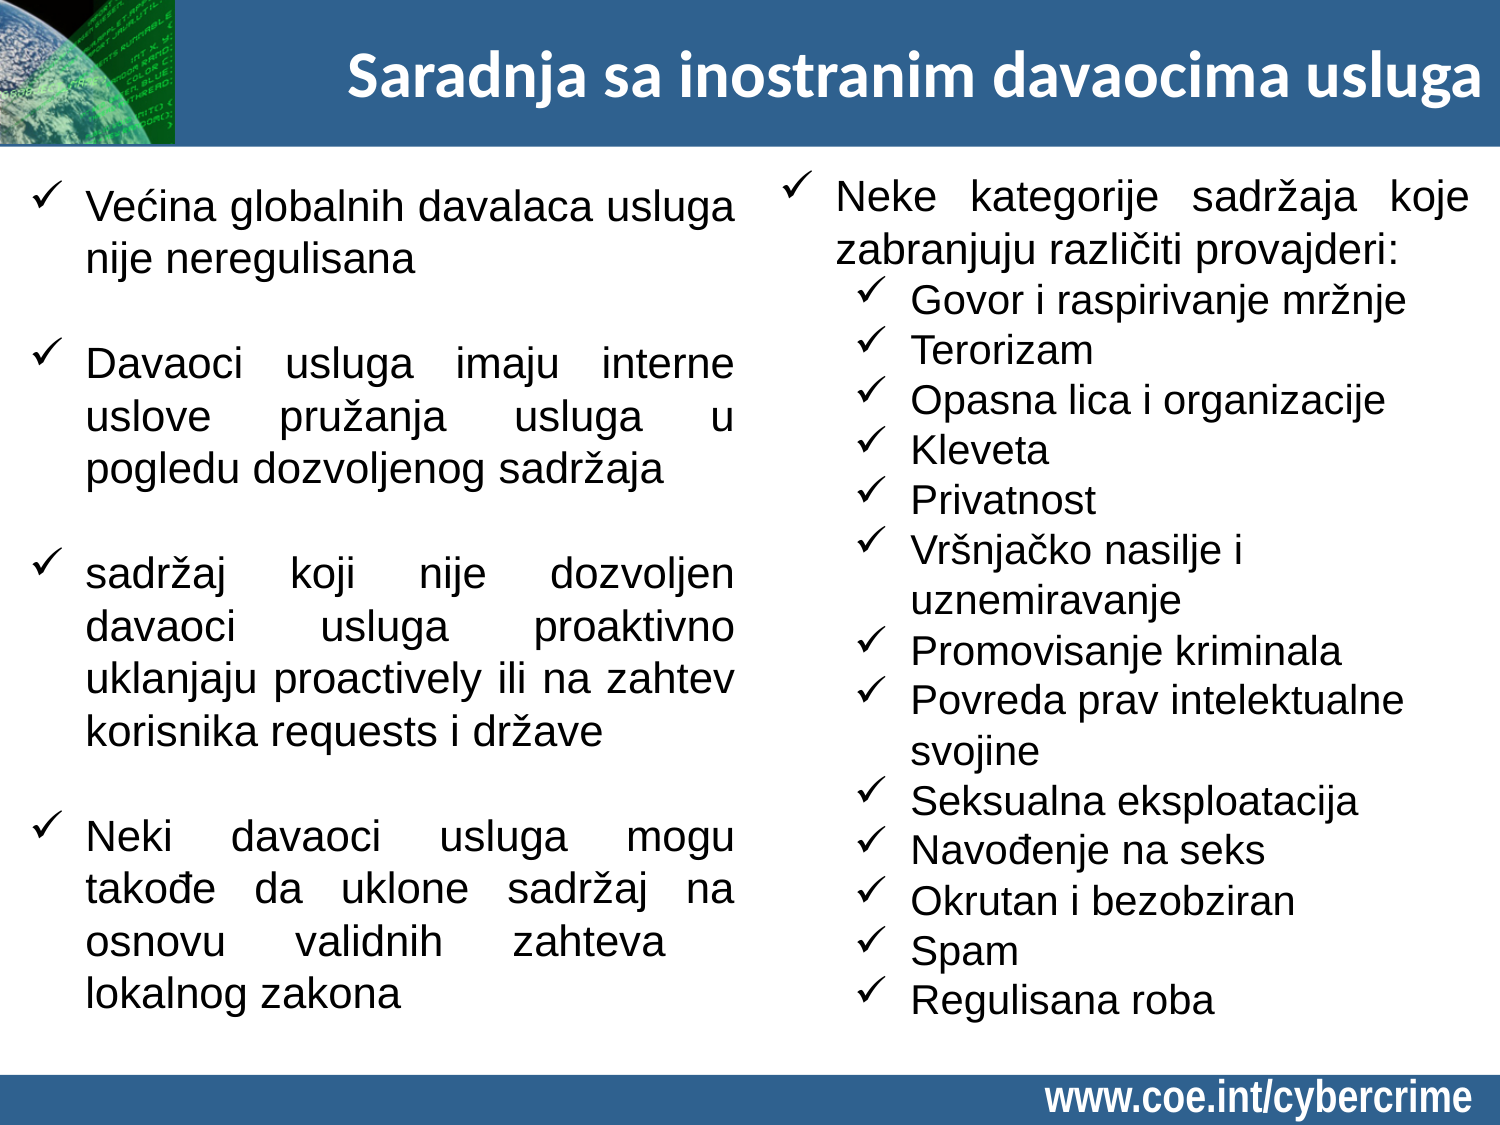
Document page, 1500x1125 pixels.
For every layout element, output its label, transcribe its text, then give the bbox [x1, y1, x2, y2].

text_box Neke kategorije sadržaja koje zabranjuju različiti provajderi: Govor i raspirivanje mržnje Terorizam Opasna lica i organizacije Kleveta Privatnost Vršnjačko nasilje i uznemiravanje Promovisanje kriminala Povreda prav intelektualne svojine Seksualna eksploatacija Navođenje na seks Okrutan i bezobziran Spam Regulisana roba [764, 160, 1486, 1031]
text_box www.coe.int/cybercrime [1030, 1059, 1500, 1125]
text_box Saradnja sa inostranim davaocima usluga [177, 0, 1500, 149]
text_box Većina globalnih davalaca usluga nije neregulisana Davaoci usluga imaju interne uslove pružanja usluga u pogledu dozvoljenog sadržaja sadržaj koji nije dozvoljen davaoci usluga proaktivno uklanjaju proactively ili na zahtev korisnika requests i države Neki davaoci usluga mogu takođe da uklone sadržaj na osnovu validnih zahteva lokalnog zakona [14, 170, 750, 1025]
picture [0, 0, 175, 144]
text_box [0, 1073, 1030, 1125]
